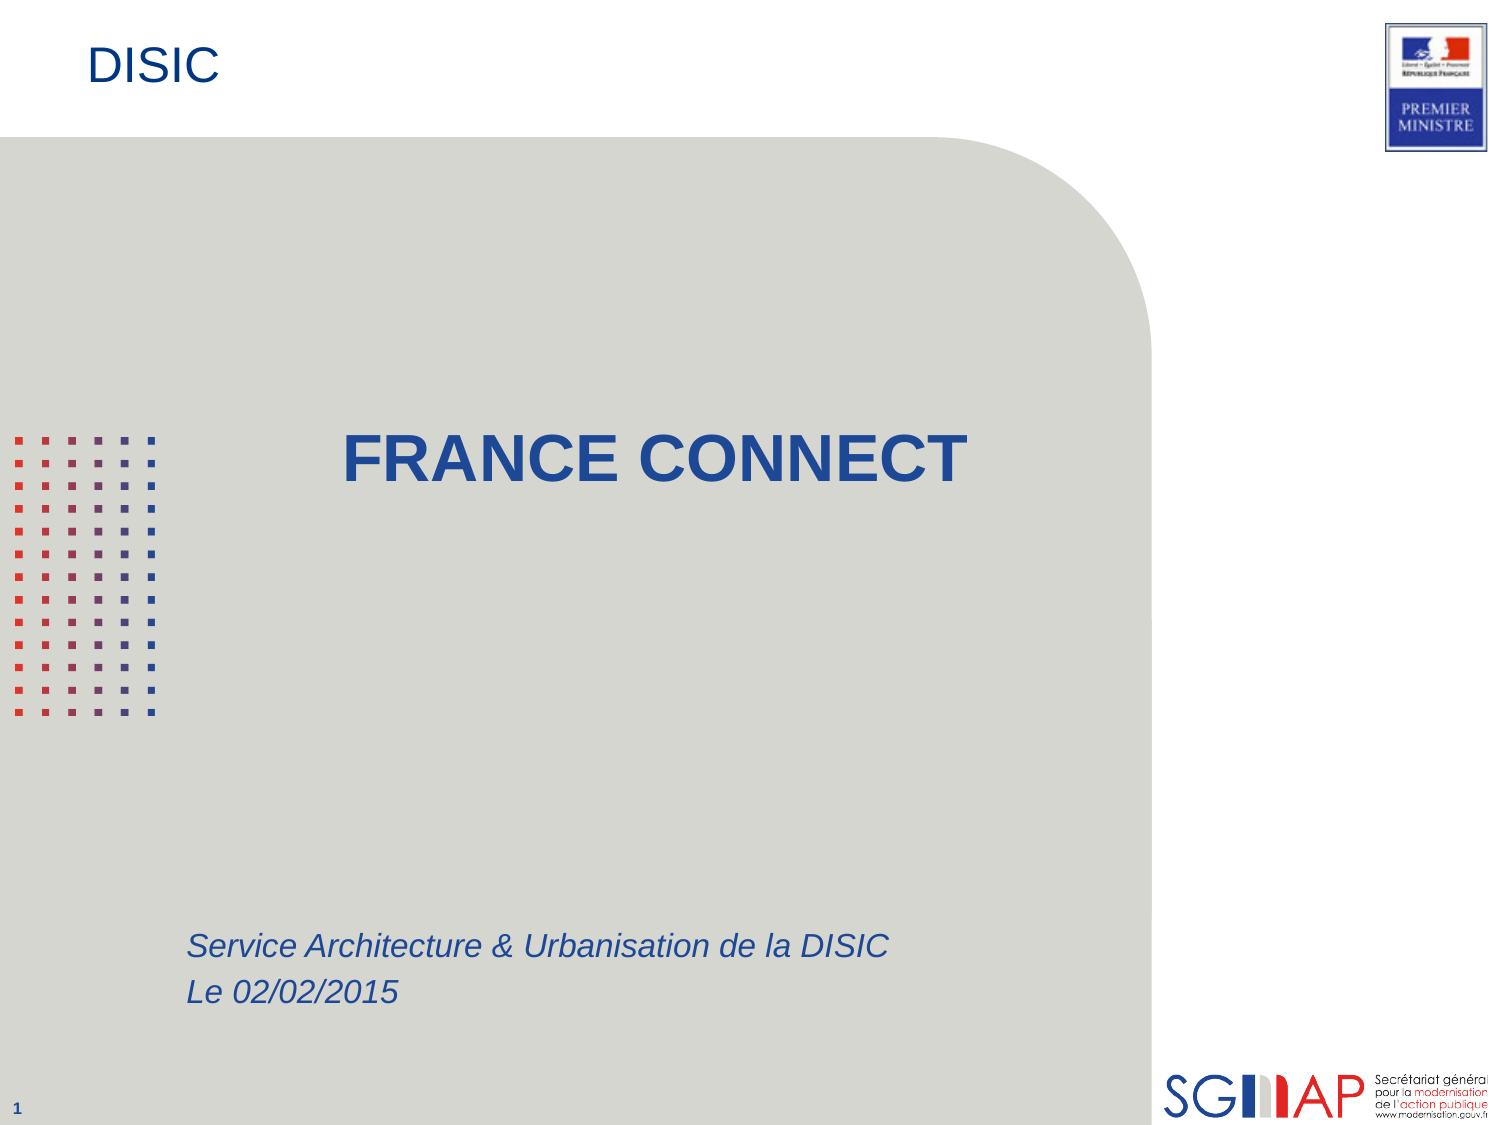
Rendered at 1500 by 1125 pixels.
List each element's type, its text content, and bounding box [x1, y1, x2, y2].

title FRANCE CONNECT [147, 314, 1164, 835]
picture [15, 437, 147, 716]
picture [1164, 1074, 1488, 1119]
picture [1385, 23, 1488, 152]
subtitle Service Architecture & Urbanisation de la DISIC Le 02/02/2015 [171, 869, 1117, 1050]
